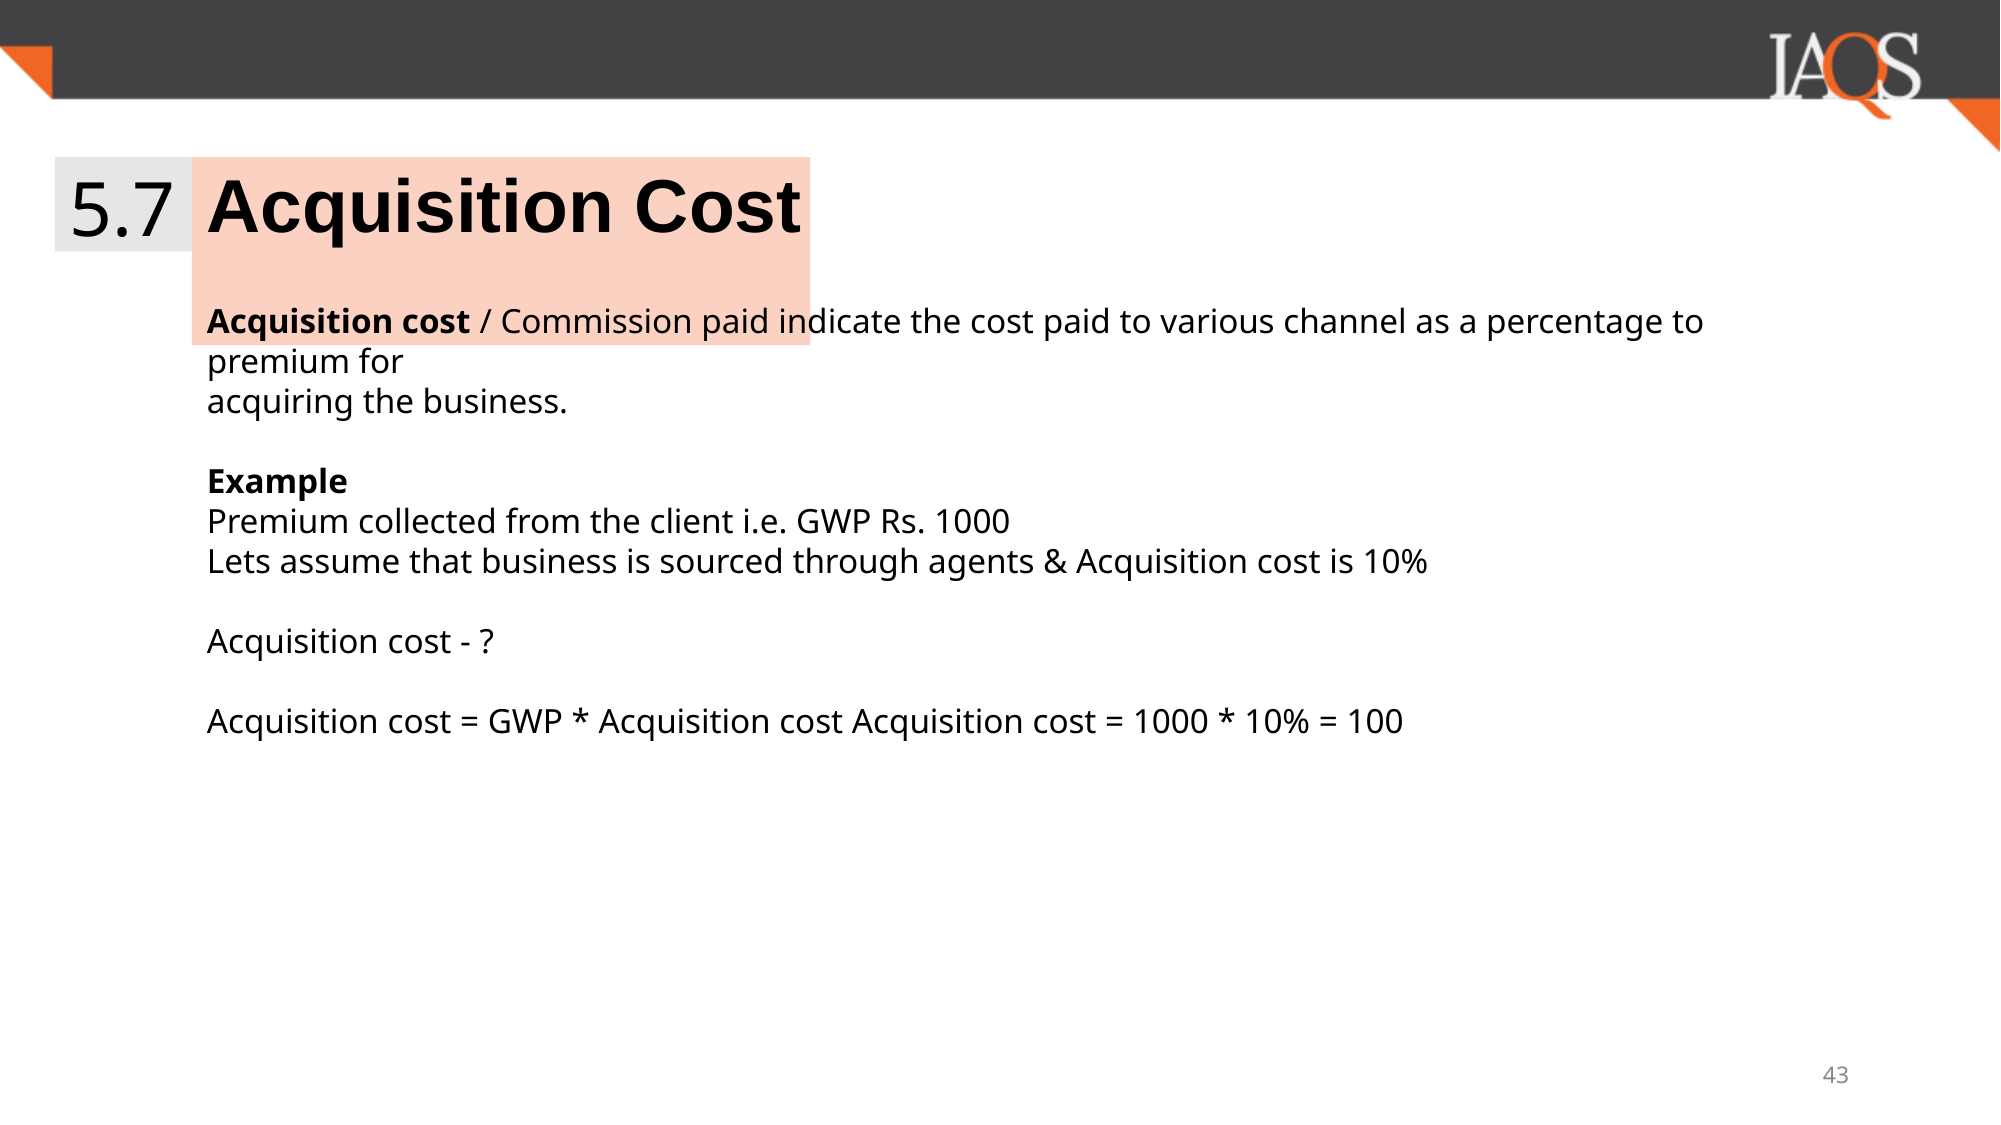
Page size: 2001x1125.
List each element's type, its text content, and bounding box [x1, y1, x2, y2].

title Acquisition Cost [191, 157, 811, 346]
picture [0, 0, 2000, 152]
text_box 5.7 [54, 156, 192, 252]
slide_number ‹#› [1820, 1057, 1857, 1125]
list Acquisition cost / Commission paid indicate the cost paid to various channel as a percentage to premium for acquiring the business. Example Premium collected from the client i.e. GWP Rs. 1000 Lets assume that business is sourced through agents & Acquisition cost is 10% Acquisition cost - ? Acquisition cost = GWP * Acquisition cost Acquisition cost = 1000 * 10% = 100 [204, 298, 1850, 939]
